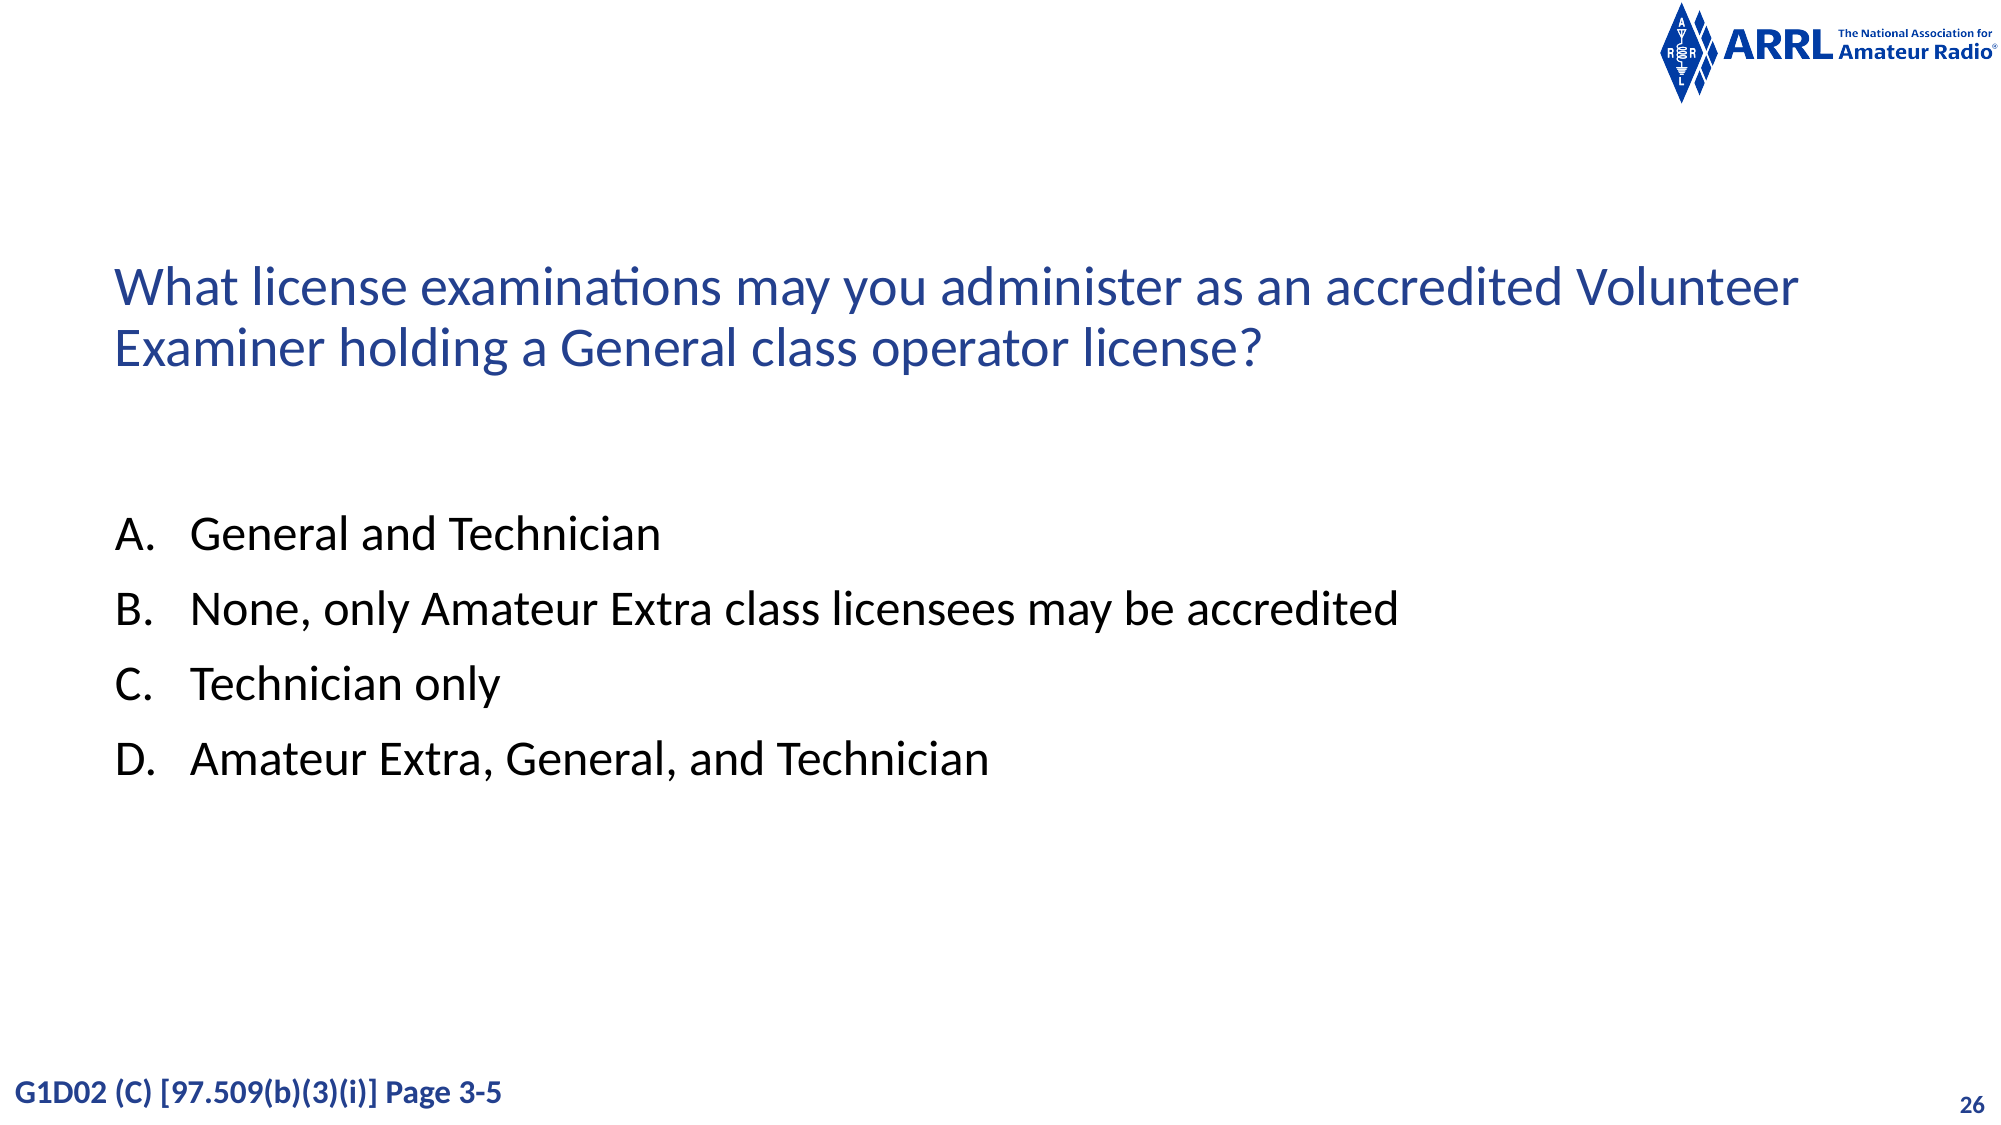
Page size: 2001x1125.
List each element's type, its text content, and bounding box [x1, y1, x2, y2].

picture [1658, 0, 1999, 106]
text_box 26 [1899, 1081, 2000, 1125]
text_box G1D02 (C) [97.509(b)(3)(i)] Page 3-5 [0, 1062, 1313, 1118]
list General and Technician None, only Amateur Extra class licensees may be accredited Technician only Amateur Extra, General, and Technician [99, 500, 1900, 1005]
title What license examinations may you administer as an accredited Volunteer Examiner holding a General class operator license? [99, 249, 1900, 388]
